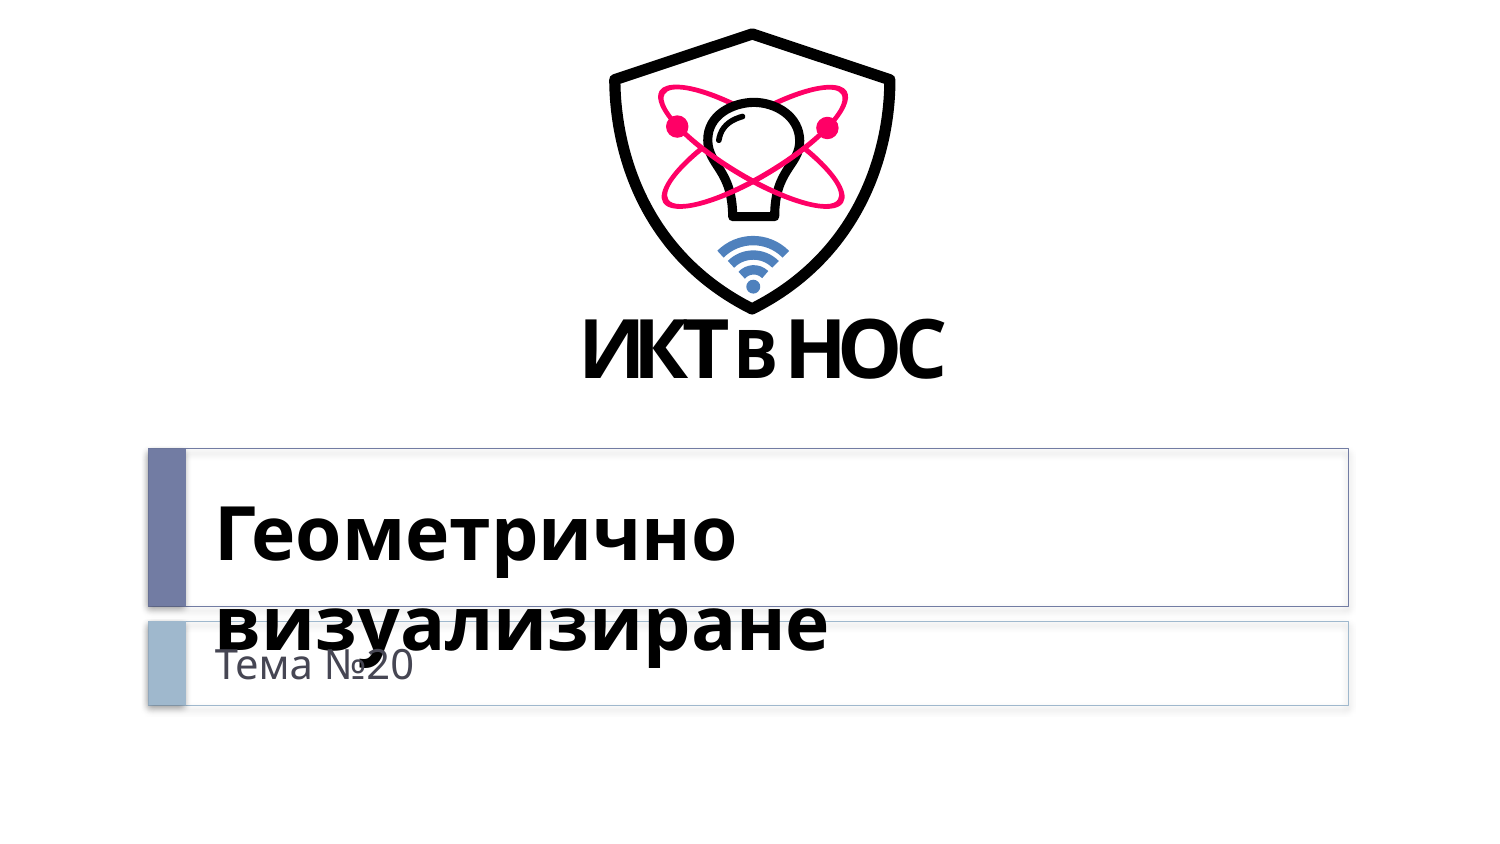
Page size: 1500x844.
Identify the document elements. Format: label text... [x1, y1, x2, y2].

subtitle Тема №20 [200, 630, 1325, 697]
title Геометрично визуализиране [200, 478, 1325, 600]
